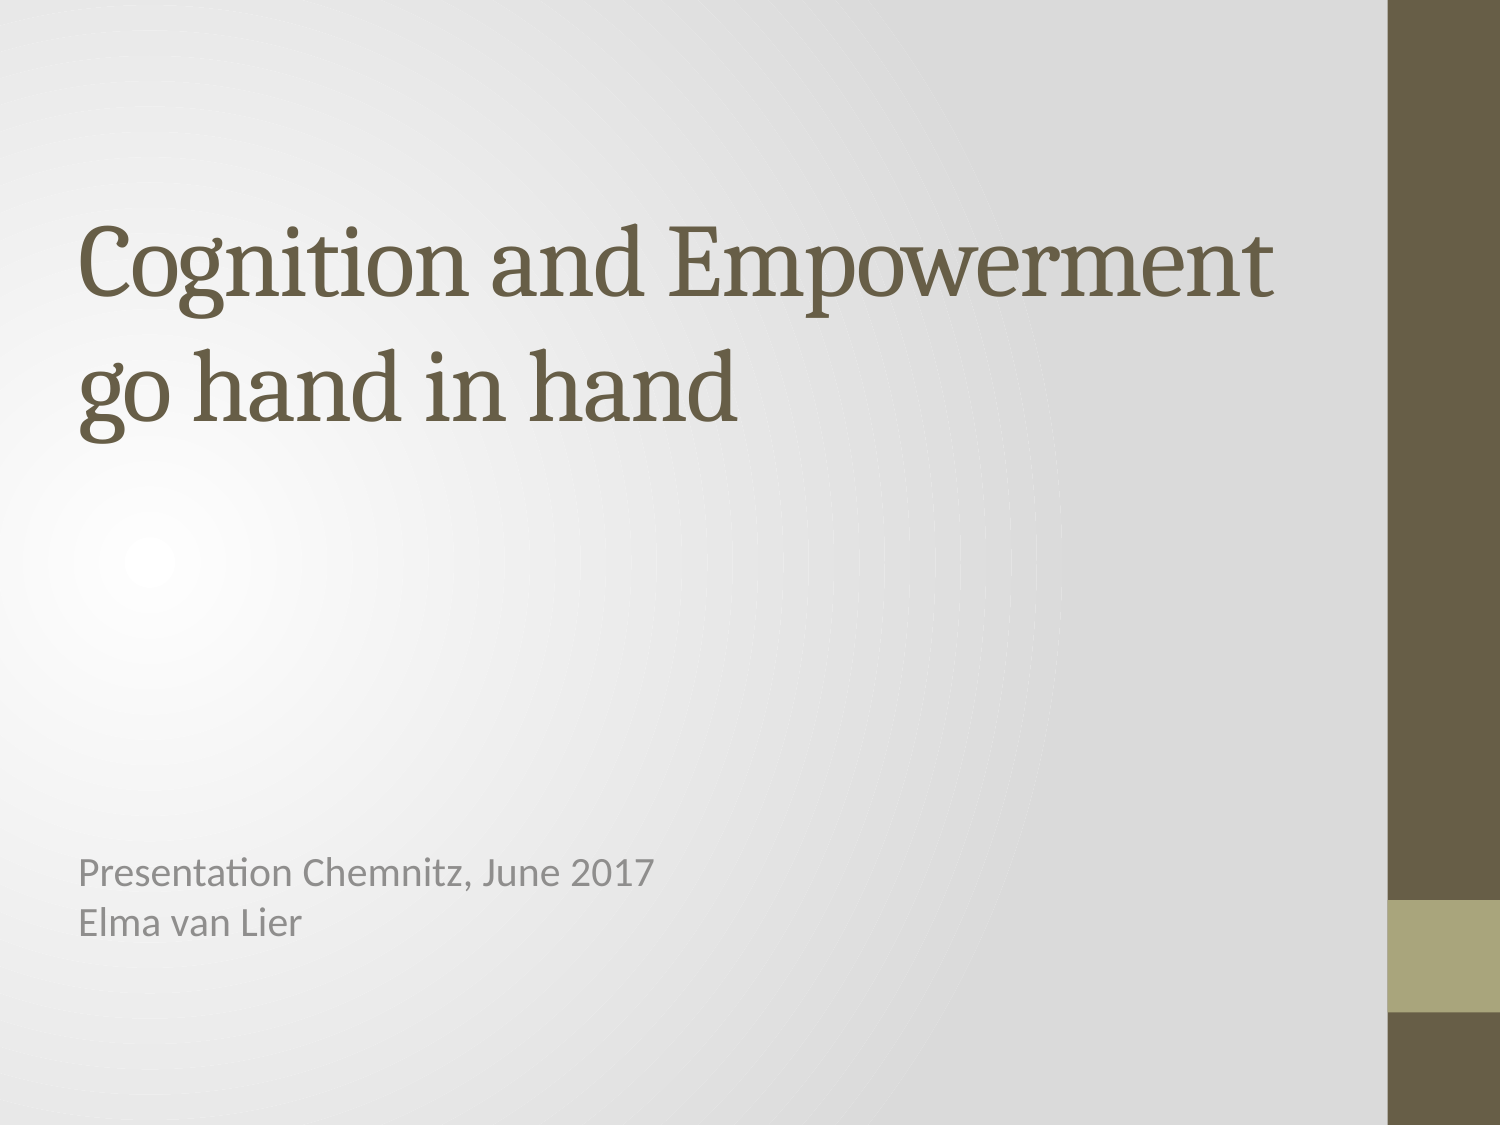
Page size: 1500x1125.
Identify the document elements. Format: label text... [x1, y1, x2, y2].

subtitle Presentation Chemnitz, June 2017 Elma van Lier [63, 837, 1123, 1013]
title Cognition and Empowerment go hand in hand [63, 0, 1364, 450]
